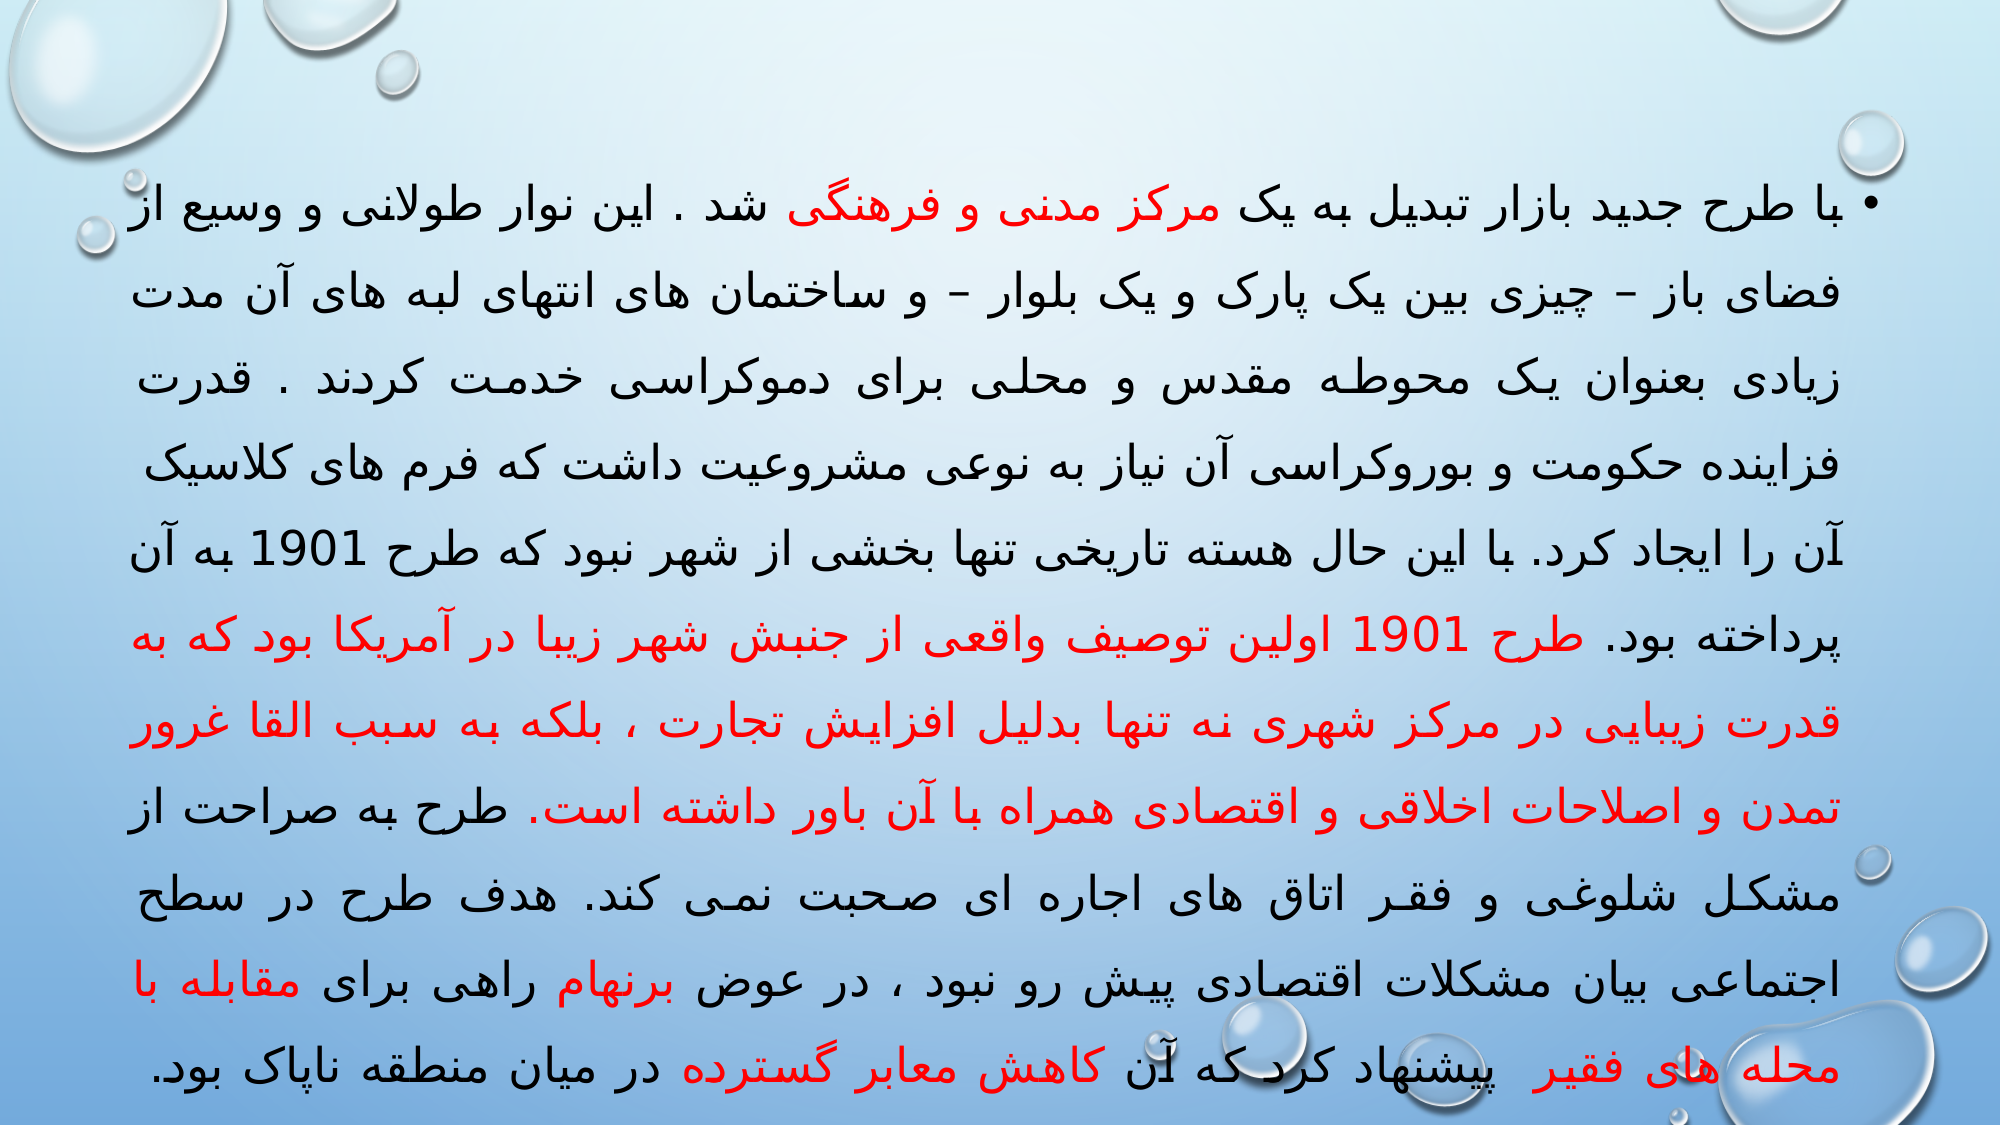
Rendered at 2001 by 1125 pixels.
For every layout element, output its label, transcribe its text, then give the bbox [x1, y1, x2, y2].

list با طرح جدید بازار تبدیل به یک مرکز مدنی و فرهنگی شد . این نوار طولانی و وسیع از فضای باز – چیزی بین یک پارک و یک بلوار – و ساختمان های انتهای لبه های آن مدت زیادی بعنوان یک محوطه مقدس و محلی برای دموکراسی خدمت کردند . قدرت فزاینده حکومت و بوروکراسی آن نیاز به نوعی مشروعیت داشت که فرم های کلاسیک آن را ایجاد کرد. با این حال هسته تاریخی تنها بخشی از شهر نبود که طرح 1901 به آن پرداخته بود. طرح 1901 اولین توصیف واقعی از جنبش شهر زیبا در آمریکا بود که به قدرت زیبایی در مرکز شهری نه تنها بدلیل افزایش تجارت ، بلکه به سبب القا غرور تمدن و اصلاحات اخلاقی و اقتصادی همراه با آن باور داشته است. طرح به صراحت از مشکل شلوغی و فقر اتاق های اجاره ای صحبت نمی کند. هدف طرح در سطح اجتماعی بیان مشکلات اقتصادی پیش رو نبود ، در عوض برنهام راهی برای مقابله با محله های فقیر پیشنهاد کرد که آن کاهش معابر گسترده در میان منطقه ناپاک بود. طرفداران شهر زیبا به قدرت فواره ها ، مجسمه ها و بلوارهای درخت کاری شده بعنوان پادزهر فساد اخلاقی و اختلال اجتماعی باور داشتند. اما فقرای آواره را در طرح های شهر جای نمی دادند. [112, 136, 1895, 980]
picture [0, 0, 2000, 1125]
